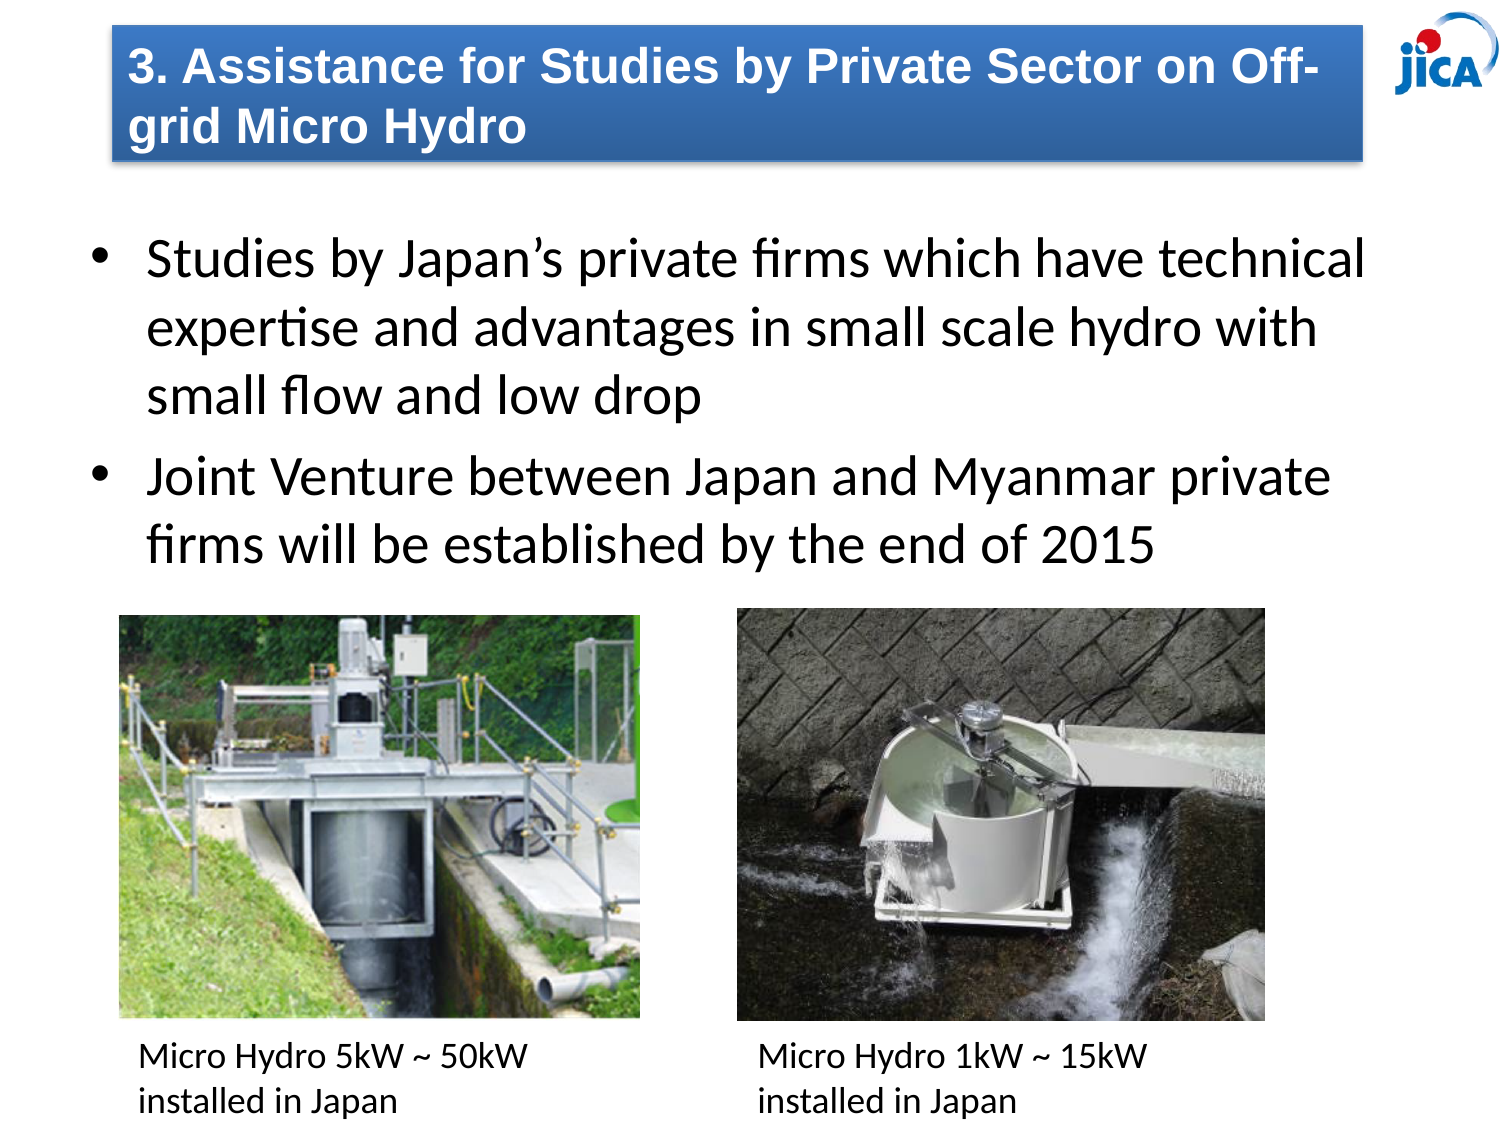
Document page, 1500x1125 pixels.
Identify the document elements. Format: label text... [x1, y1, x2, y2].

list Studies by Japan’s private firms which have technical expertise and advantages in small scale hydro with small flow and low drop Joint Venture between Japan and Myanmar private firms will be established by the end of 2015 [75, 212, 1425, 588]
picture [117, 614, 641, 1022]
text_box Micro Hydro 5kW ~ 50kW installed in Japan [123, 1023, 646, 1125]
text_box 3. Assistance for Studies by Private Sector on Off-grid Micro Hydro [112, 25, 1363, 162]
picture [1372, 0, 1500, 101]
picture [736, 608, 1265, 1022]
text_box Micro Hydro 1kW ~ 15kW installed in Japan [742, 1027, 1265, 1125]
